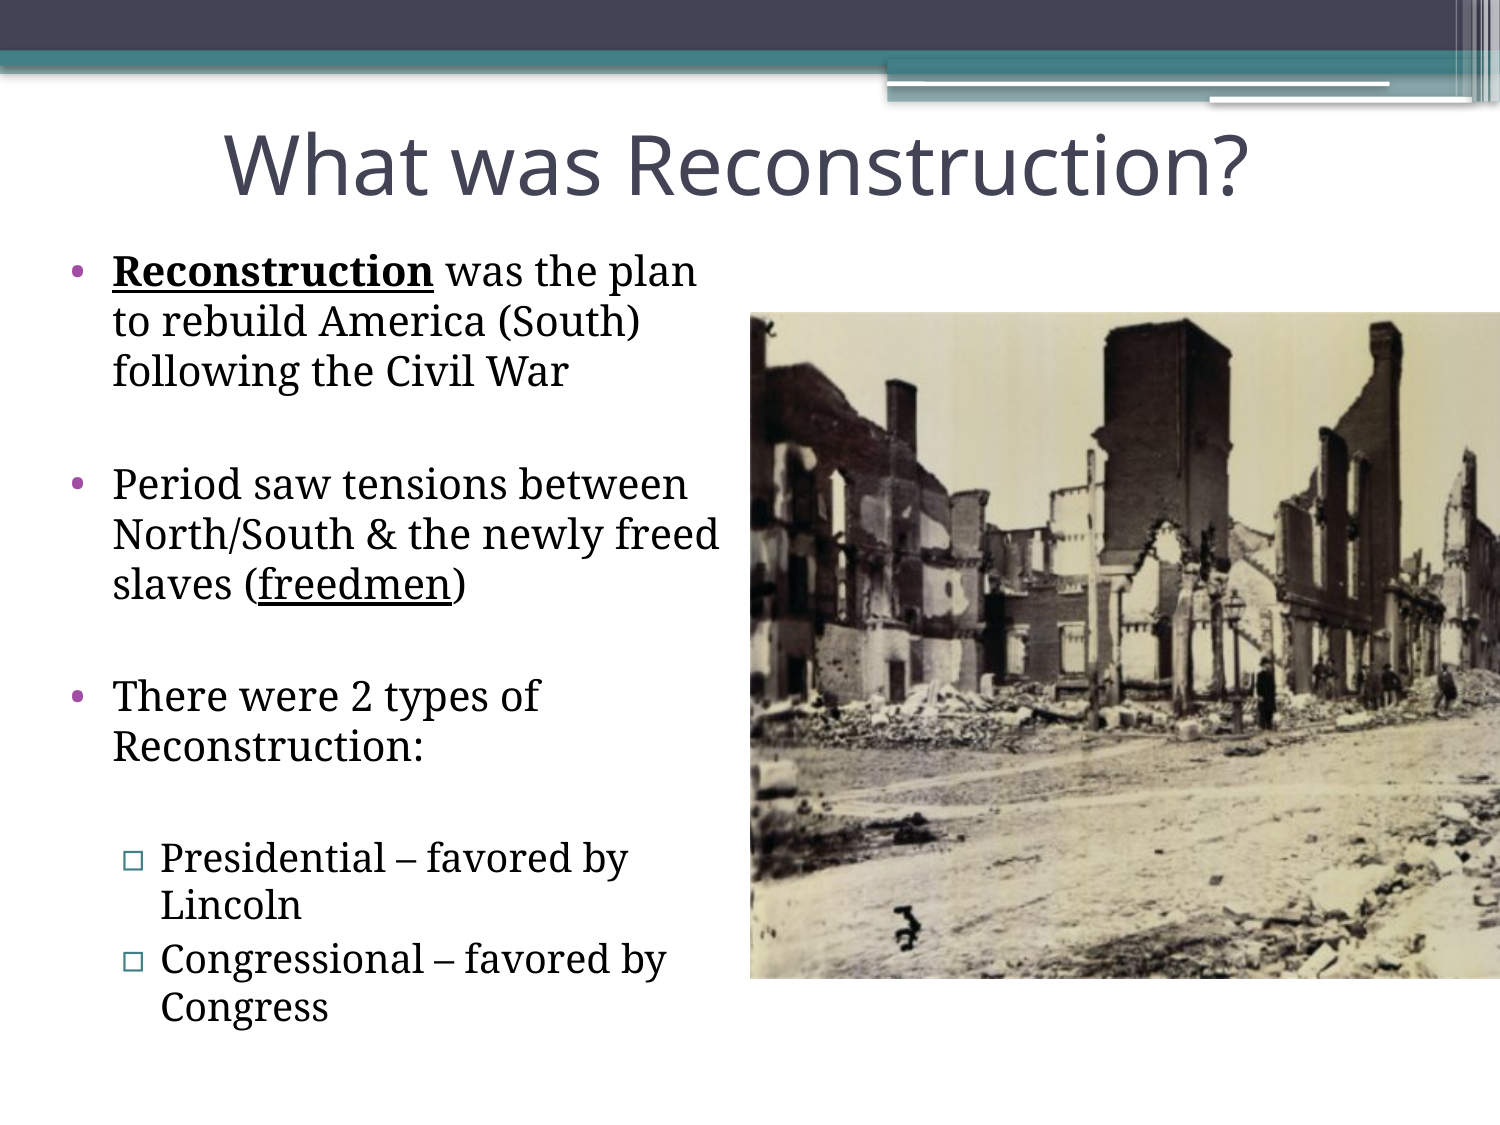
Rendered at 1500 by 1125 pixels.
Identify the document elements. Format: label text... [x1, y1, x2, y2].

picture [749, 312, 1500, 979]
title What was Reconstruction? [62, 99, 1413, 225]
list Reconstruction was the plan to rebuild America (South) following the Civil War Period saw tensions between North/South & the newly freed slaves (freedmen) There were 2 types of Reconstruction: Presidential – favored by Lincoln Congressional – favored by Congress [37, 237, 738, 1112]
